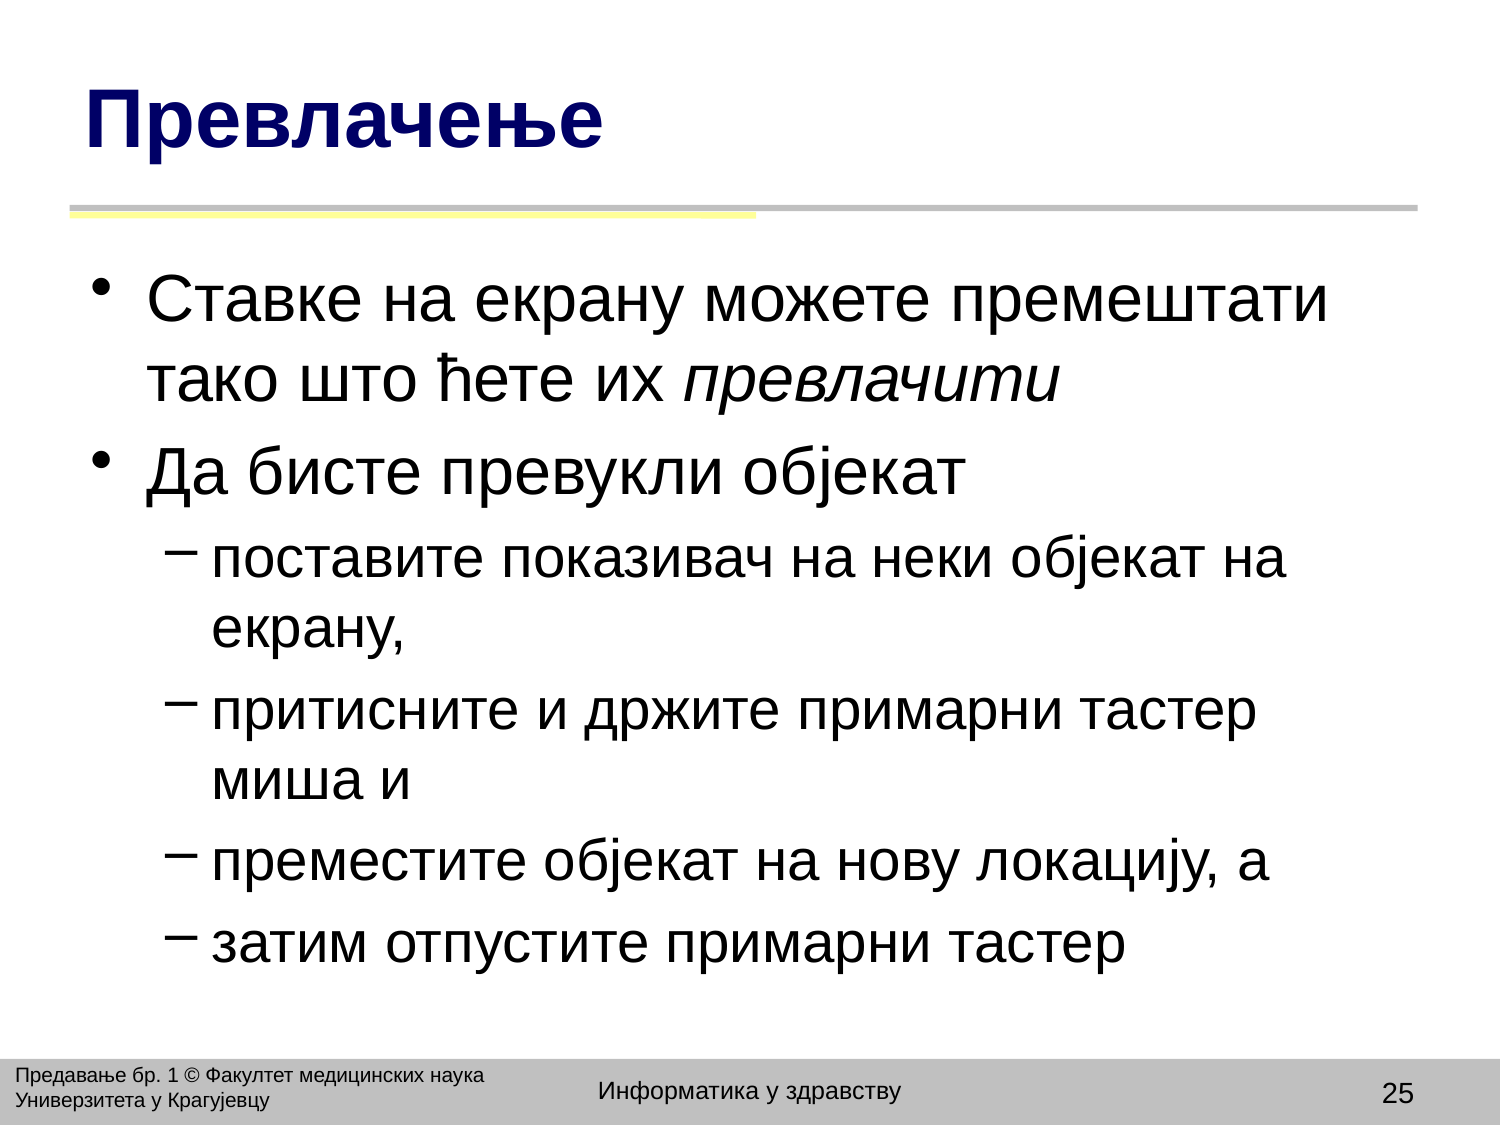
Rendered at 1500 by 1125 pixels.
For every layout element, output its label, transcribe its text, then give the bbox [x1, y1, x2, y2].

slide_number 25 [1079, 1066, 1430, 1125]
list Ставке на екрану можете премештати тако што ћете их превлачити Да бисте превукли објекат поставите показивач на неки објекат на екрану, притисните и држите примарни тастер миша и преместите објекат на нову локацију, а затим отпустите примарни тастер [74, 246, 1426, 1023]
footer Информатика у здравству [512, 1066, 988, 1125]
title Превлачење [69, 19, 1426, 208]
slide_number Предавање бр. 1 © Факултет медицинских наука Универзитета у Крагујевцу [0, 1053, 599, 1108]
